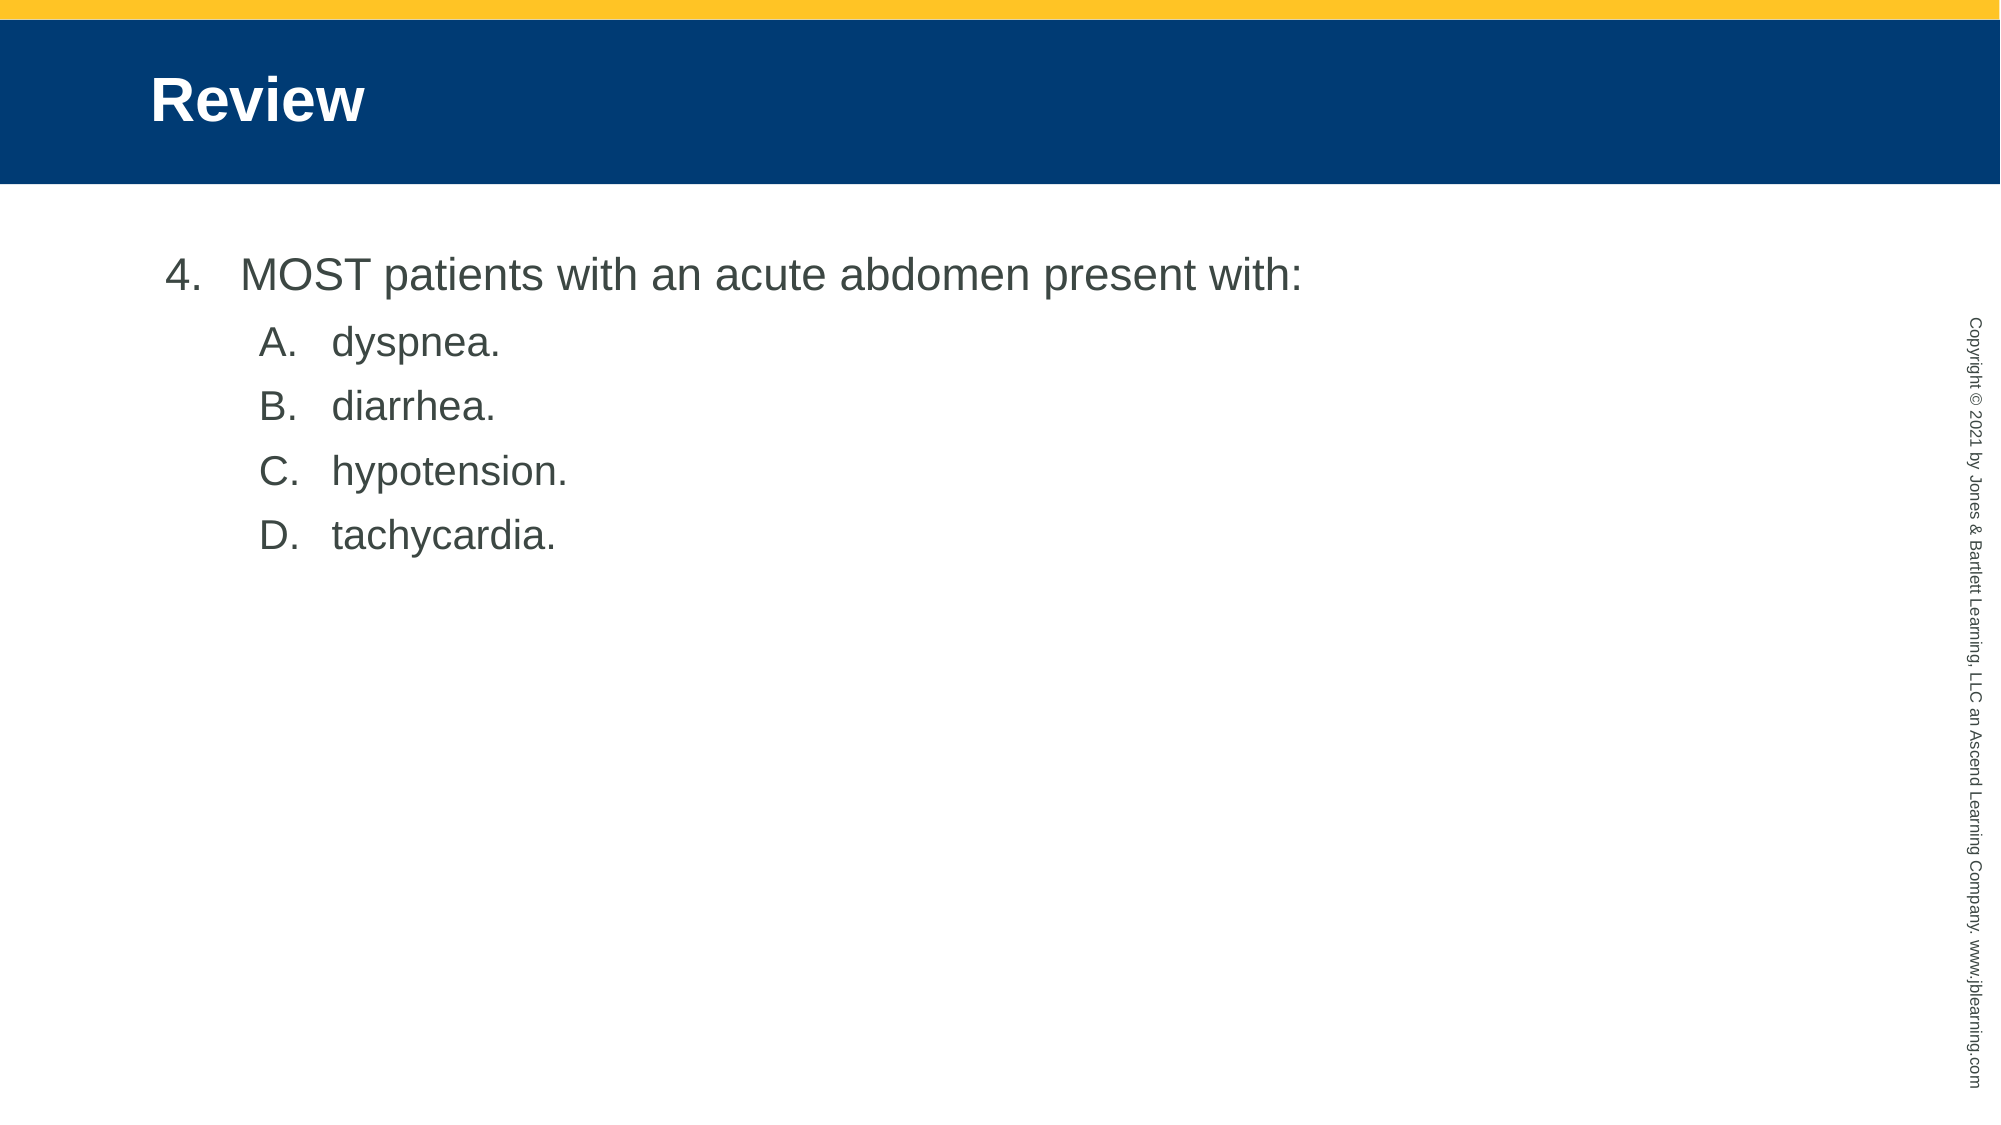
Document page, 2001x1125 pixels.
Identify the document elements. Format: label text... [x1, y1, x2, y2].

list MOST patients with an acute abdomen present with: dyspnea. diarrhea. hypotension. tachycardia. [150, 237, 1850, 1025]
title Review [0, 19, 2000, 185]
